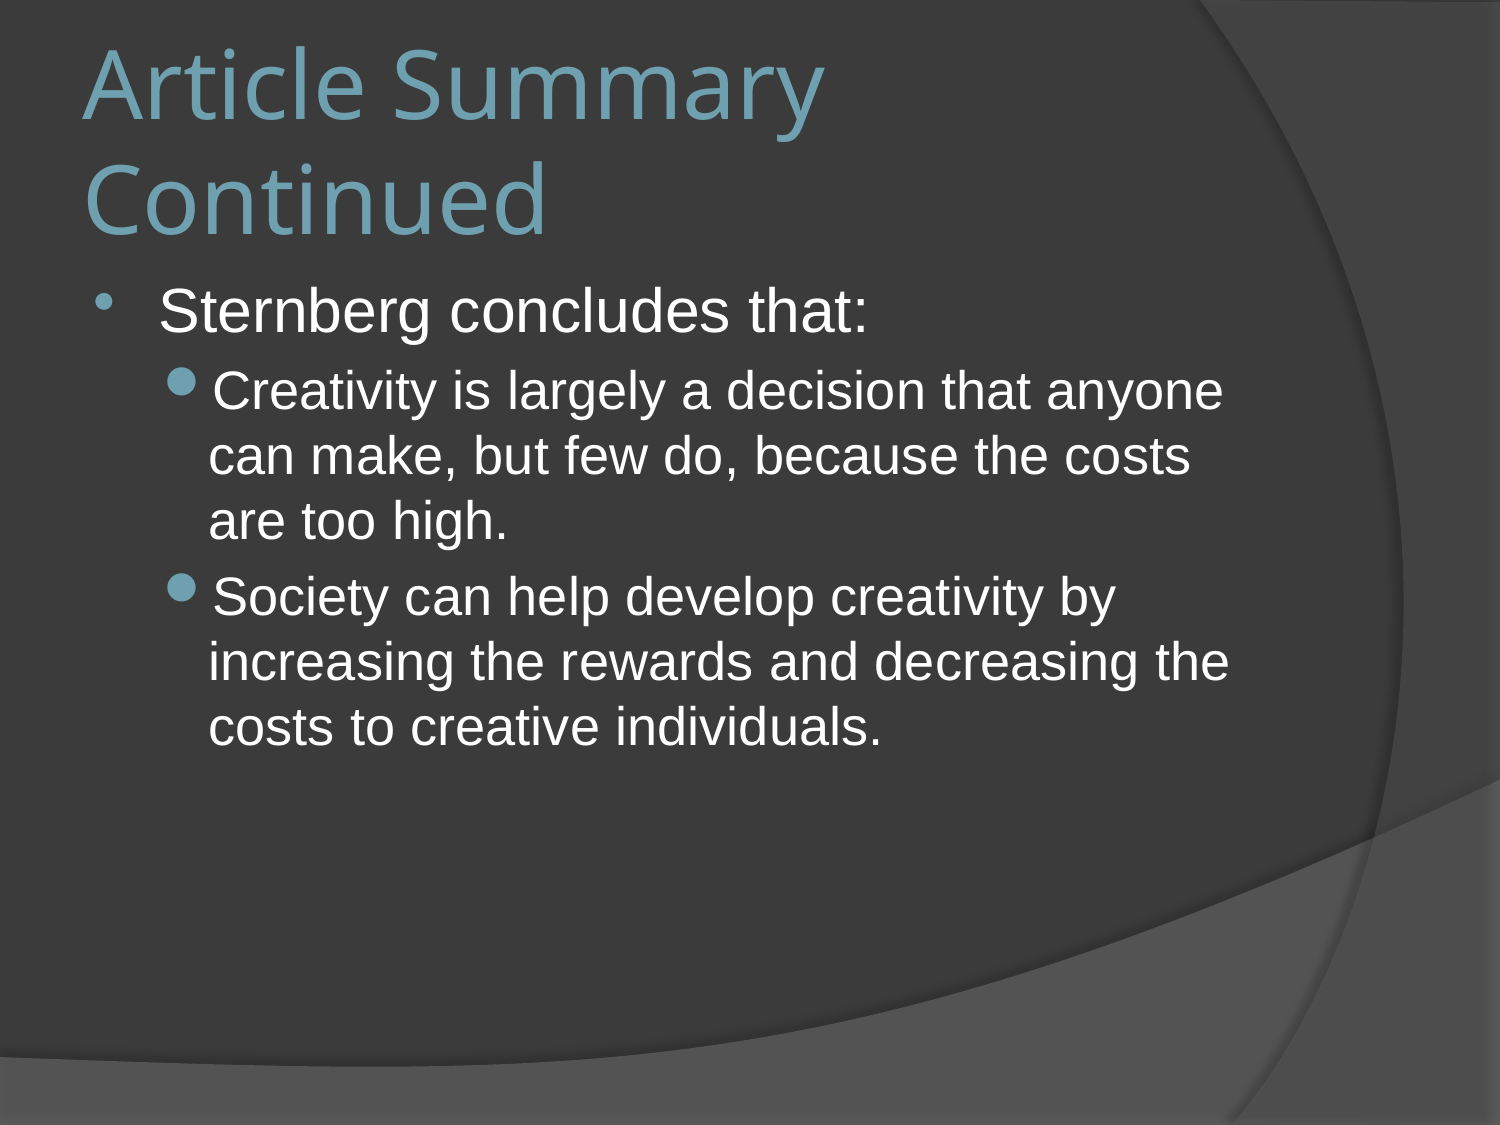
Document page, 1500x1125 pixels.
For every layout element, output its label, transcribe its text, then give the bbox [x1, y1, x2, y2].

list Sternberg concludes that: Creativity is largely a decision that anyone can make, but few do, because the costs are too high. Society can help develop creativity by increasing the rewards and decreasing the costs to creative individuals. [75, 262, 1300, 1005]
title Article Summary Continued [75, 45, 1300, 233]
